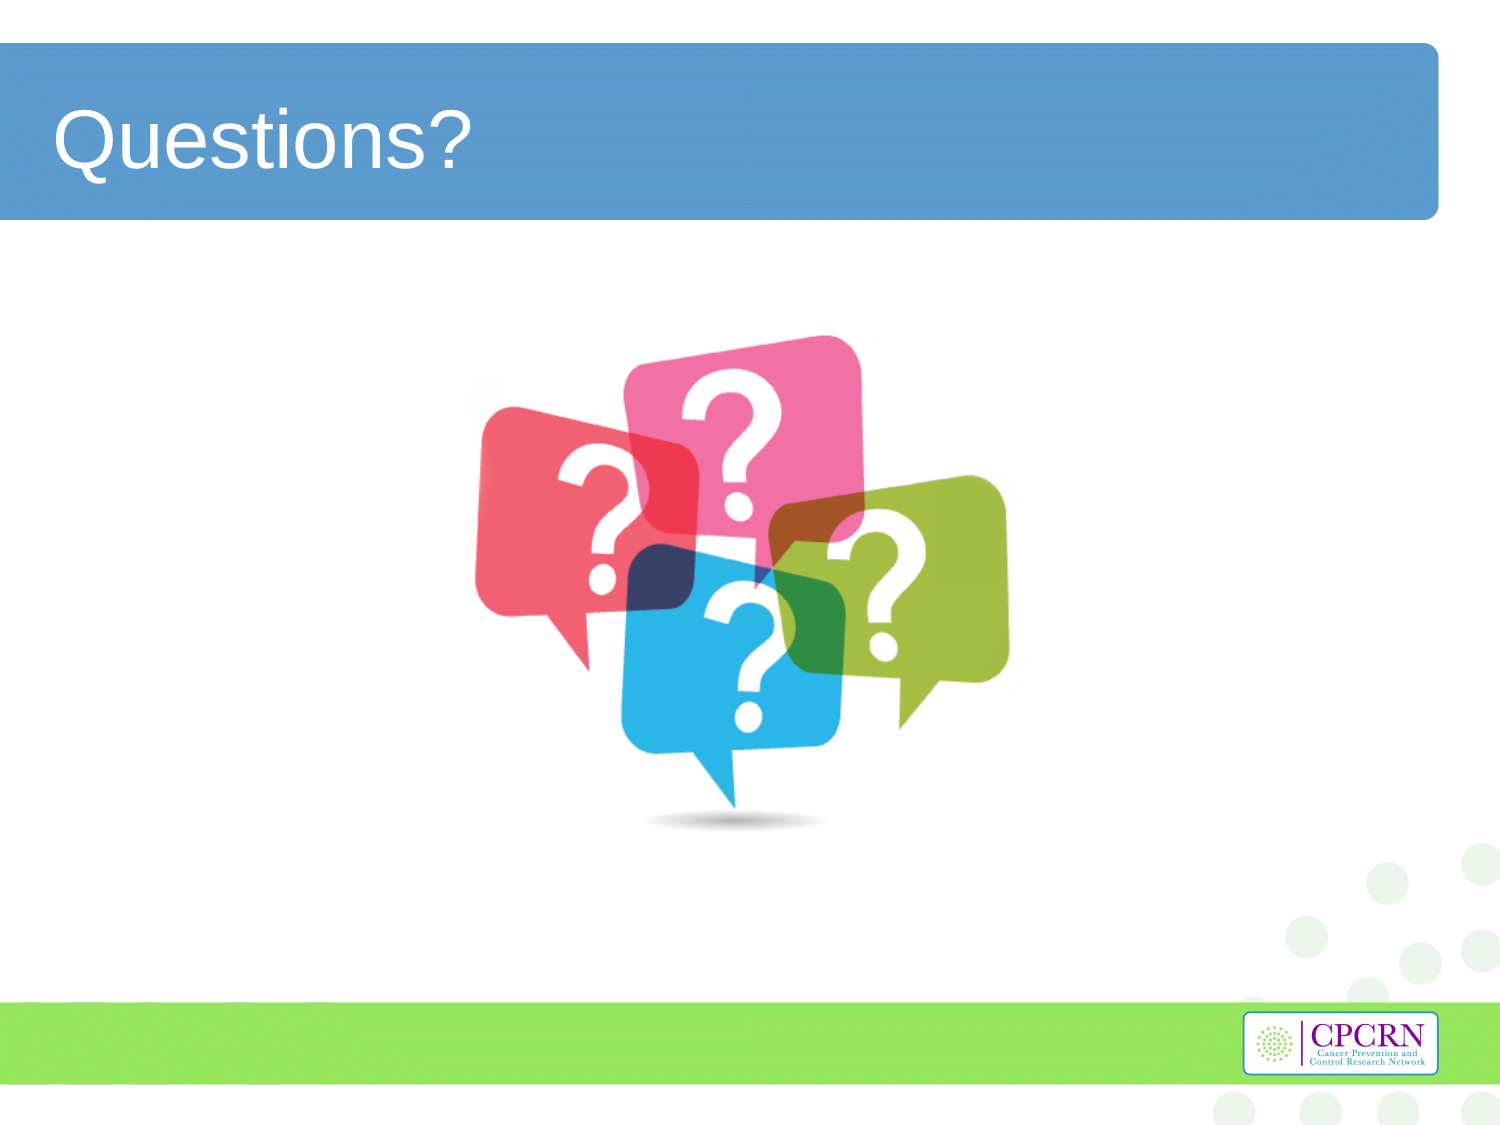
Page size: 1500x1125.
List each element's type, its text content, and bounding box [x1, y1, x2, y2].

picture [0, 0, 1500, 1125]
title Questions? [37, 45, 1438, 225]
